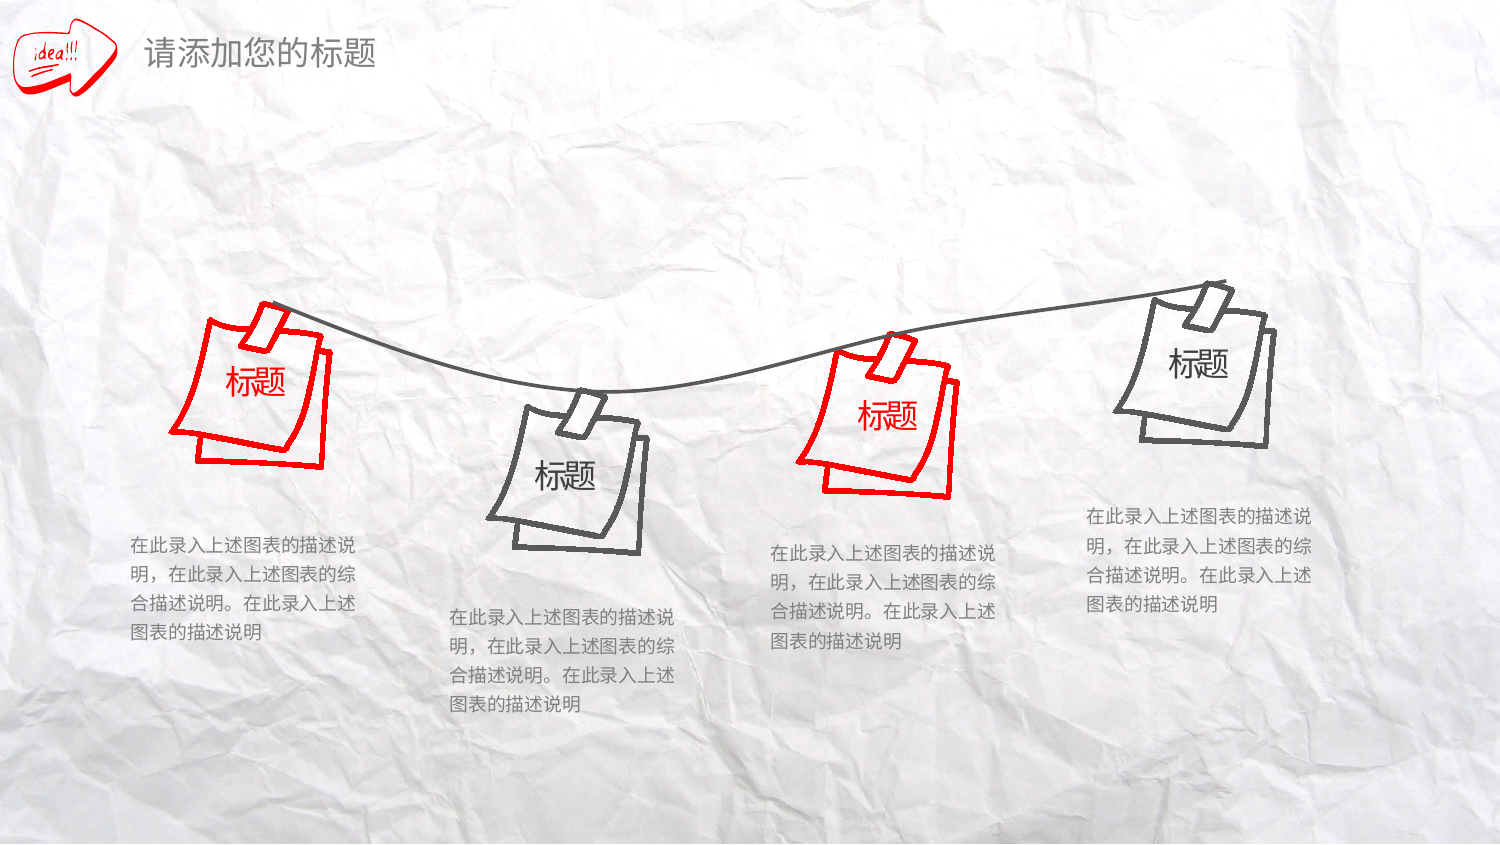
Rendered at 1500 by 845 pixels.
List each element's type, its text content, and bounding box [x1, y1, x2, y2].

text_box 标题 [1156, 337, 1242, 389]
text_box [271, 278, 1227, 394]
text_box 标题 [523, 449, 609, 501]
text_box 在此录入上述图表的描述说明，在此录入上述图表的综合描述说明。在此录入上述图表的描述说明 [438, 593, 698, 722]
text_box 在此录入上述图表的描述说明，在此录入上述图表的综合描述说明。在此录入上述图表的描述说明 [759, 529, 1019, 658]
text_box [485, 393, 650, 556]
text_box [168, 301, 333, 470]
text_box 标题 [213, 355, 299, 407]
text_box 标题 [845, 389, 931, 441]
text_box [795, 335, 960, 500]
text_box 在此录入上述图表的描述说明，在此录入上述图表的综合描述说明。在此录入上述图表的描述说明 [119, 521, 379, 650]
picture [0, 0, 1500, 844]
text_box 在此录入上述图表的描述说明，在此录入上述图表的综合描述说明。在此录入上述图表的描述说明 [1075, 492, 1335, 621]
text_box [1112, 284, 1277, 449]
